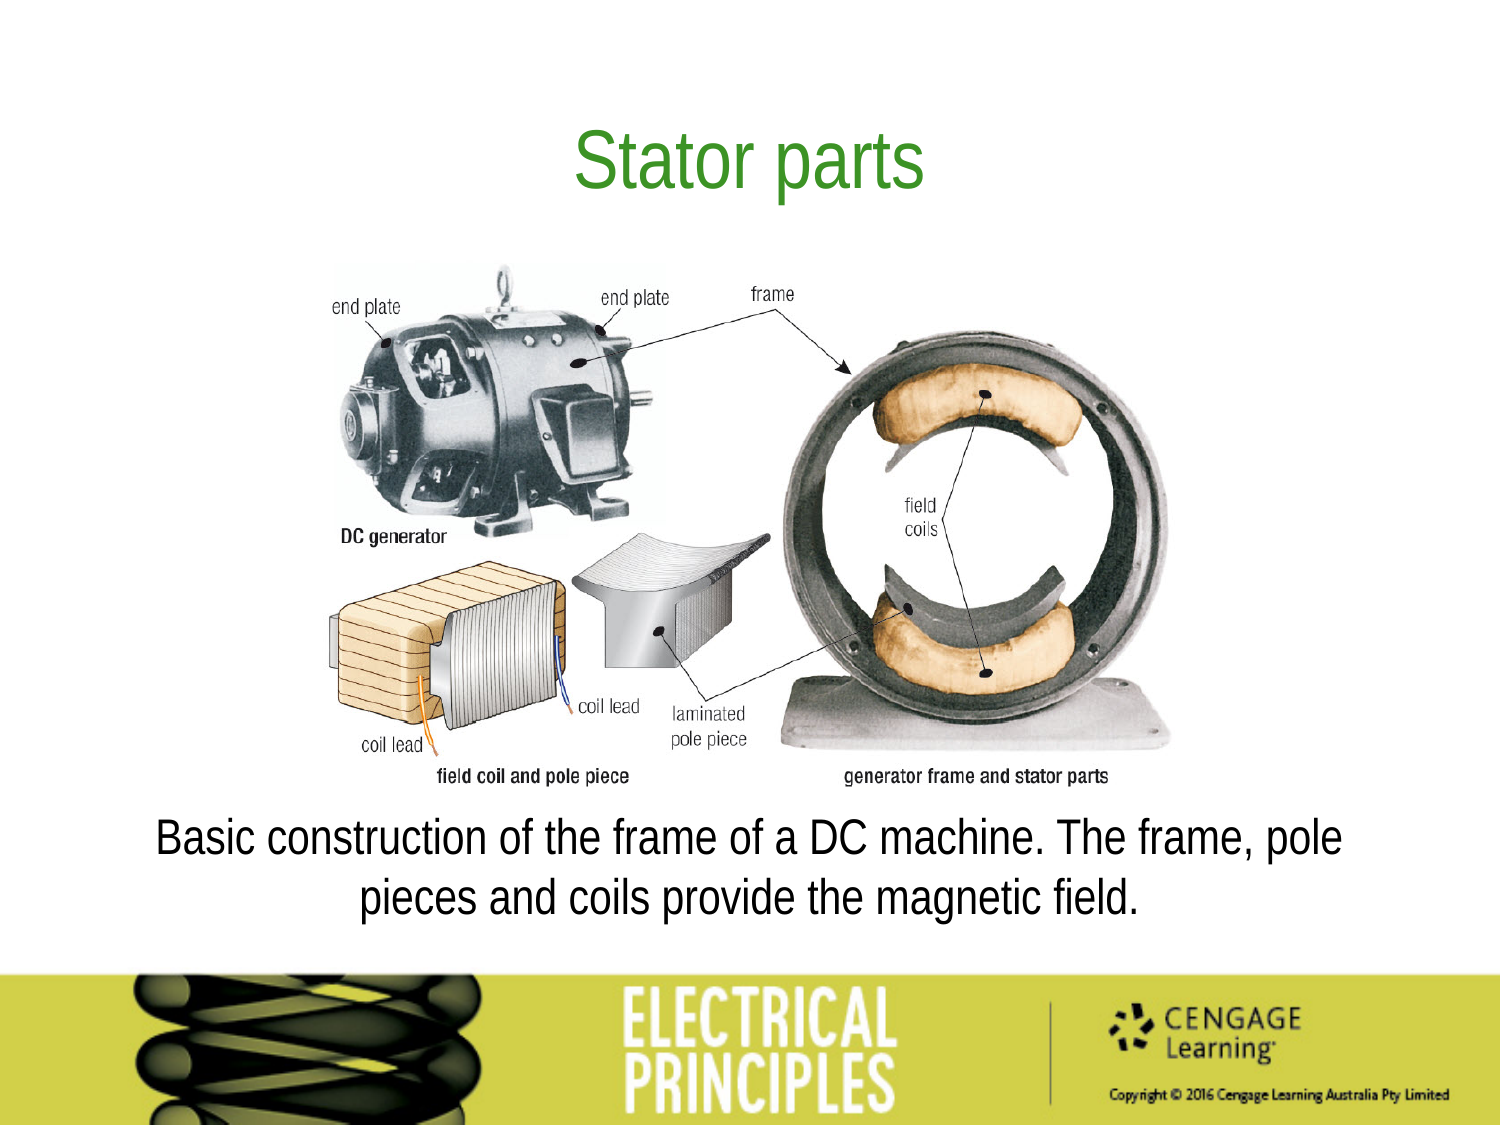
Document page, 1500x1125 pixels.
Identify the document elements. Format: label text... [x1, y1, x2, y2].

title Stator parts [0, 0, 1500, 207]
text_box Basic construction of the frame of a DC machine. The frame, pole pieces and coils provide the magnetic field. [100, 797, 1400, 932]
picture [0, 207, 1500, 1125]
